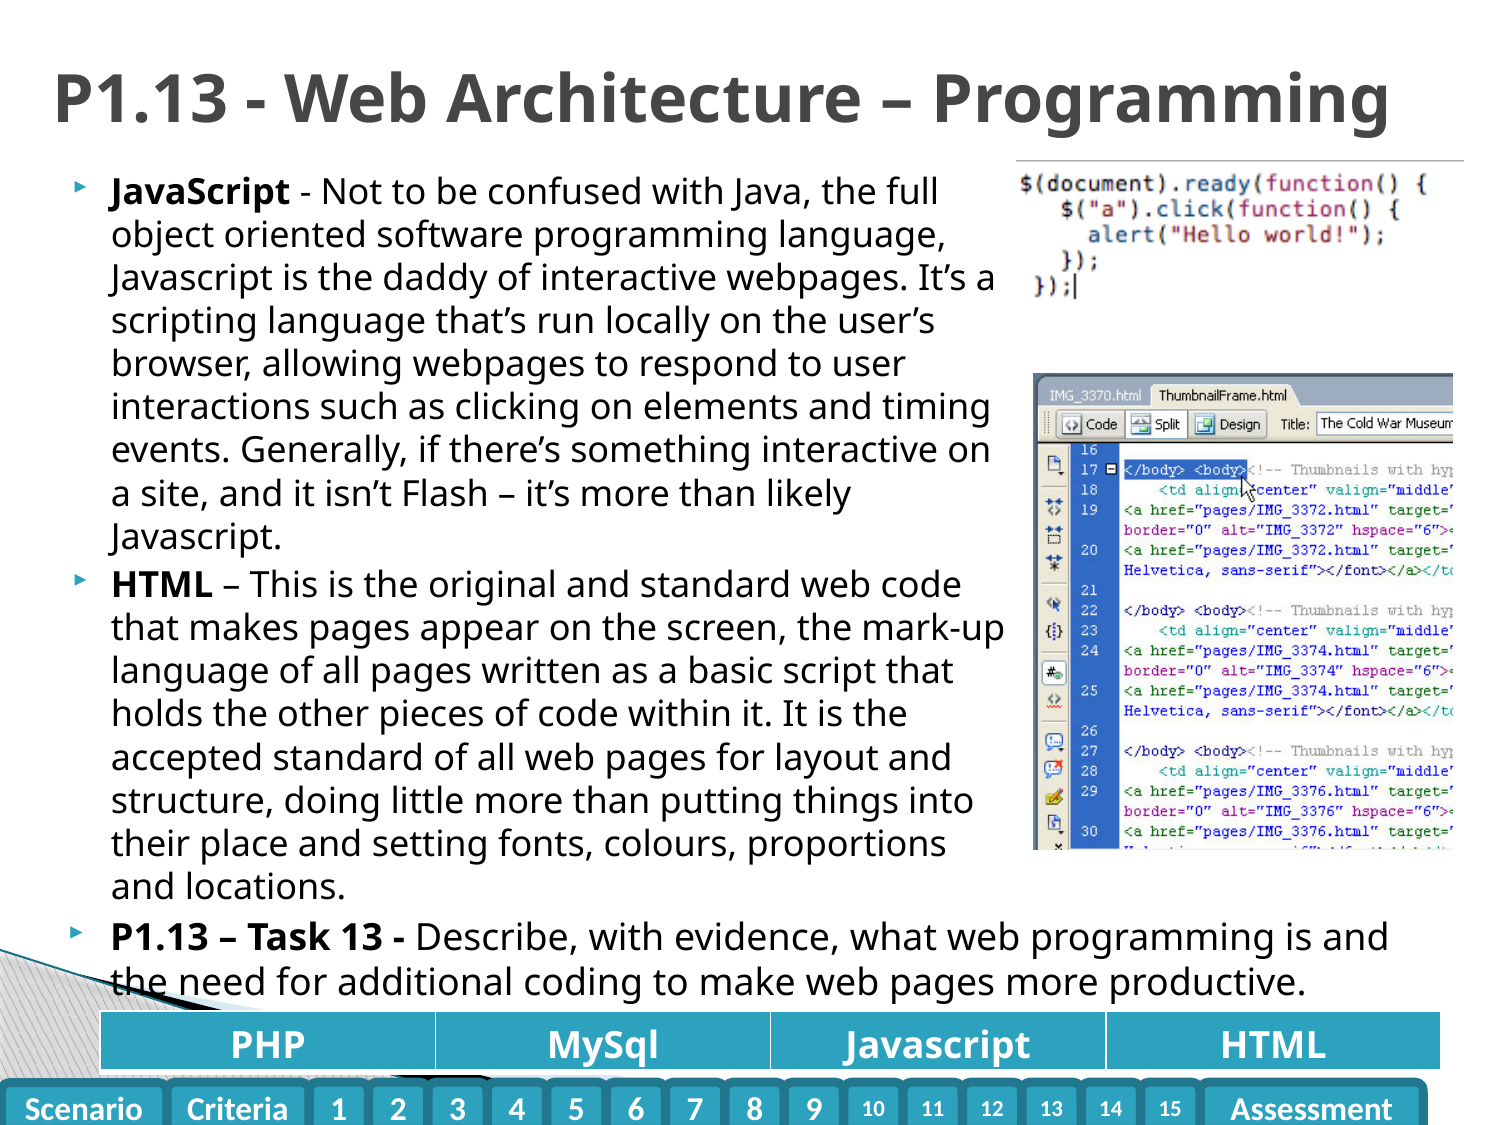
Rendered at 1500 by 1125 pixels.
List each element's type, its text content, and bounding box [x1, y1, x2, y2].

table_header MySql [436, 1012, 770, 1069]
table_header Javascript [771, 1012, 1105, 1069]
table_header PHP [101, 1012, 435, 1069]
text_box P1.13 – Task 13 - Describe, with evidence, what web programming is and the need for additional coding to make web pages more productive. [35, 905, 1453, 1010]
title P1.13 - Web Architecture – Programming [37, 19, 1471, 173]
picture [1033, 373, 1453, 850]
picture [1016, 160, 1464, 327]
table_header HTML [1107, 1012, 1440, 1069]
list JavaScript - Not to be confused with Java, the full object oriented software programming language, Javascript is the daddy of interactive webpages. It’s a scripting language that’s run locally on the user’s browser, allowing webpages to respond to user interactions such as clicking on elements and timing events. Generally, if there’s something interactive on a site, and it isn’t Flash – it’s more than likely Javascript. HTML – This is the original and standard web code that makes pages appear on the screen, the mark-up language of all pages written as a basic script that holds the other pieces of code within it. It is the accepted standard of all web pages for layout and structure, doing little more than putting things into their place and setting fonts, colours, proportions and locations. [41, 173, 1022, 905]
